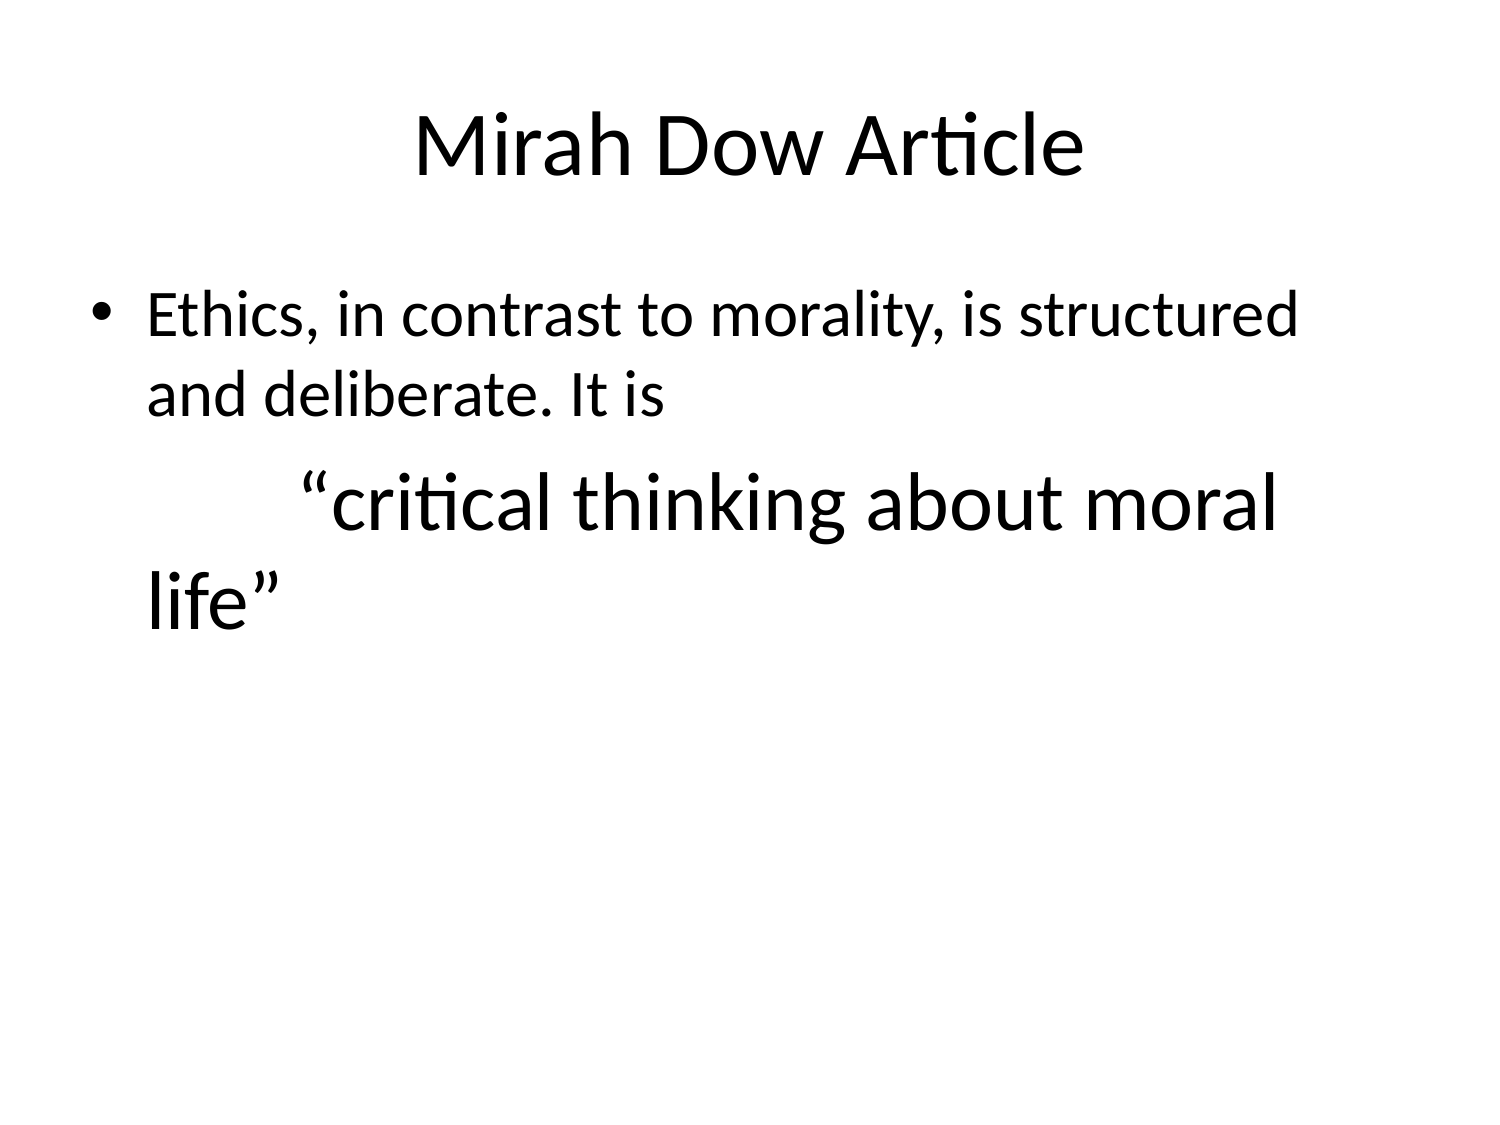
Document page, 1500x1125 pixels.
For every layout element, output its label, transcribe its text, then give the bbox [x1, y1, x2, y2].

list Ethics, in contrast to morality, is structured and deliberate. It is “critical thinking about moral life” [75, 262, 1425, 1005]
title Mirah Dow Article [75, 45, 1425, 233]
